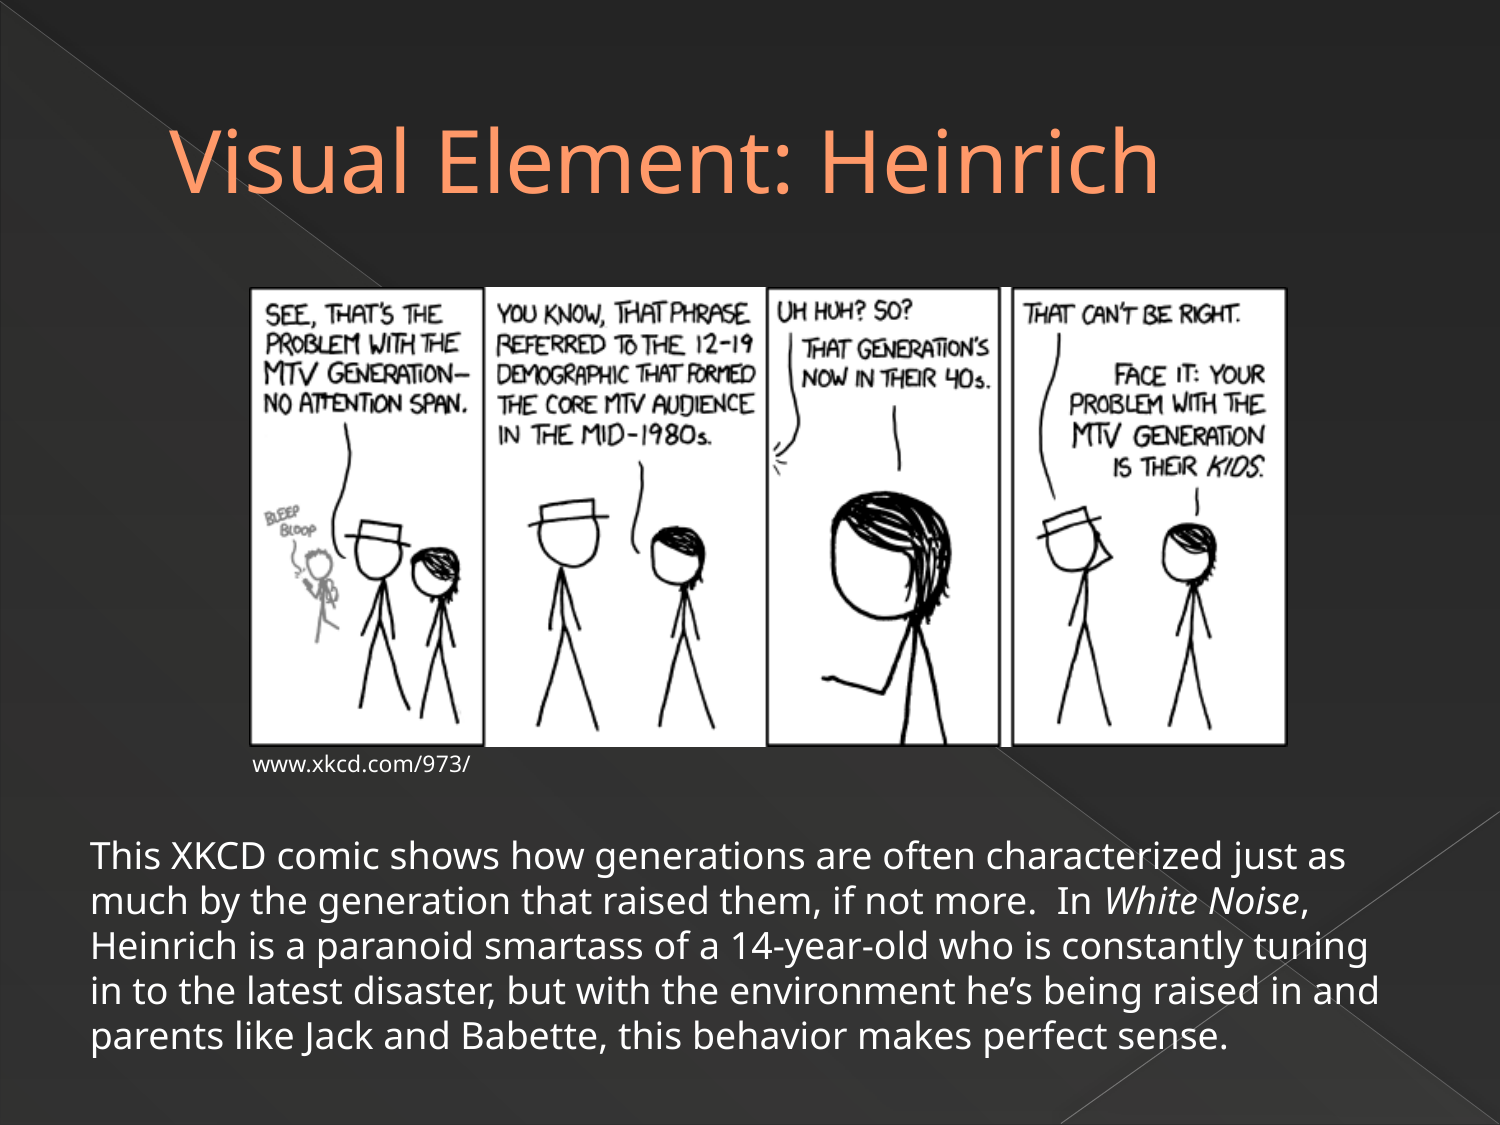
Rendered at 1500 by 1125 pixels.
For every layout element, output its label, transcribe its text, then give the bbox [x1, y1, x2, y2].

text_box www.xkcd.com/973/ [237, 742, 538, 785]
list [249, 287, 1288, 747]
text_box This XKCD comic shows how generations are often characterized just as much by the generation that raised them, if not more. In White Noise, Heinrich is a paranoid smartass of a 14-year-old who is constantly tuning in to the latest disaster, but with the environment he’s being raised in and parents like Jack and Babette, this behavior makes perfect sense. [74, 824, 1413, 1065]
title Visual Element: Heinrich [75, 43, 1425, 274]
